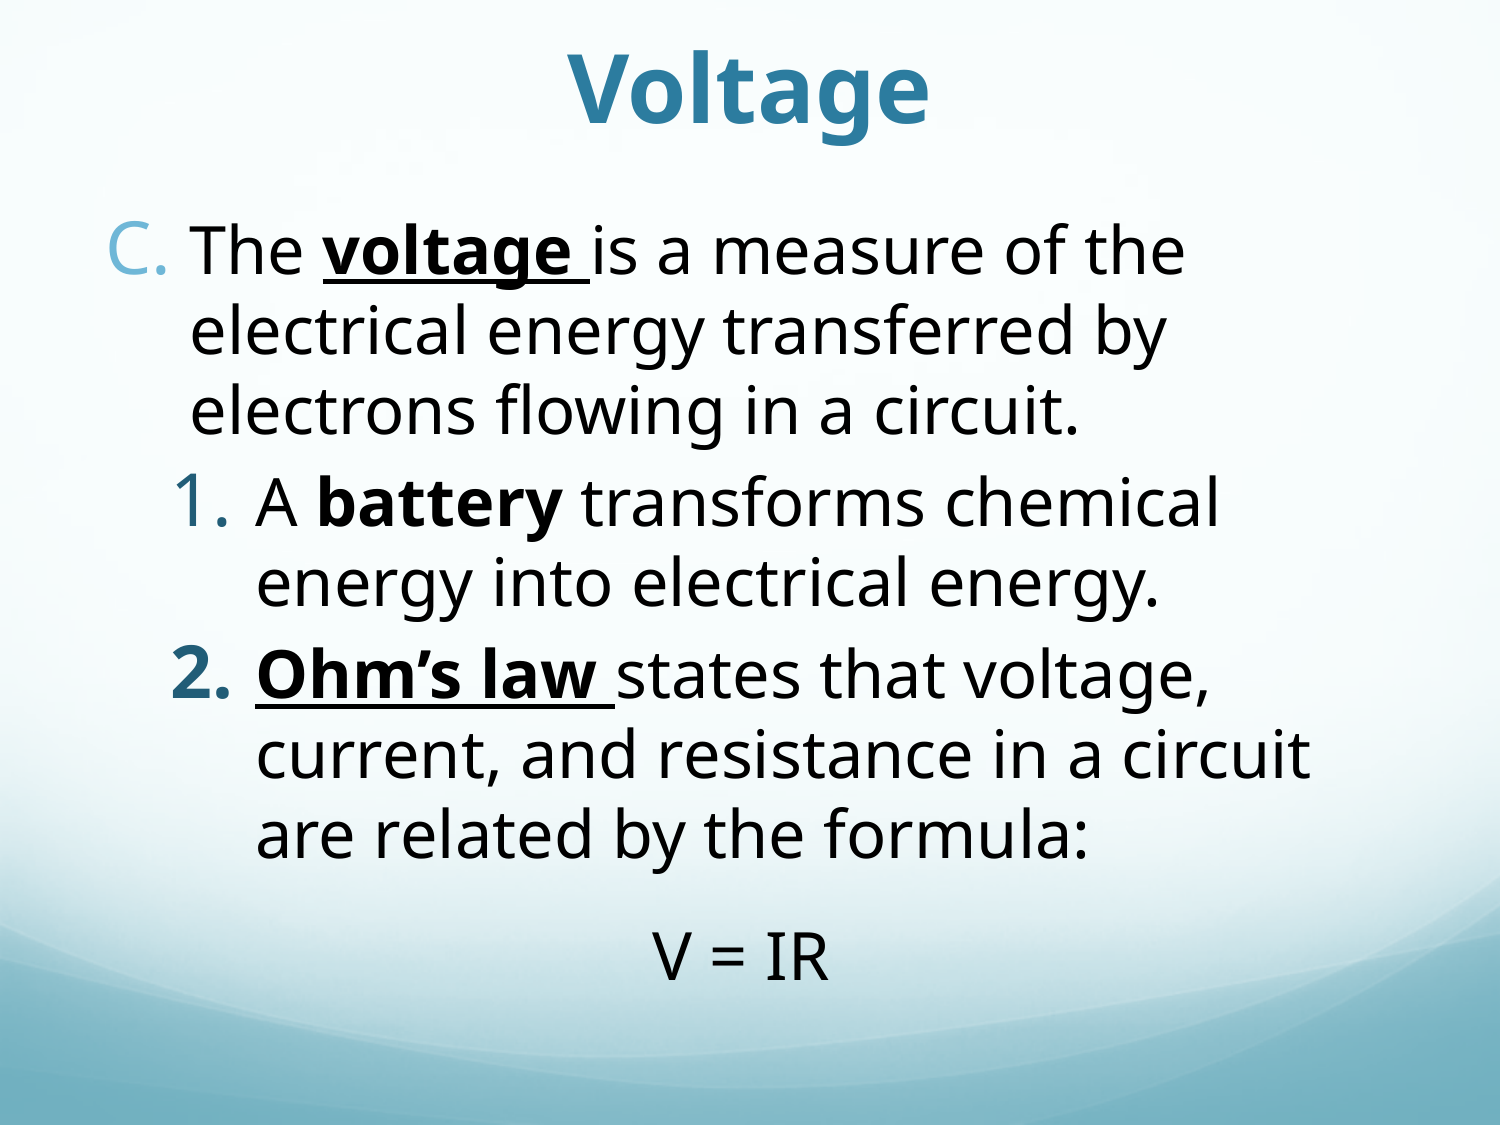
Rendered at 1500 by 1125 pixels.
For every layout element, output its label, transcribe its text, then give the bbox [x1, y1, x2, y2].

list The voltage is a measure of the electrical energy transferred by electrons flowing in a circuit. A battery transforms chemical energy into electrical energy. Ohm’s law states that voltage, current, and resistance in a circuit are related by the formula: V = IR [90, 200, 1410, 1050]
title Voltage [90, 17, 1410, 150]
